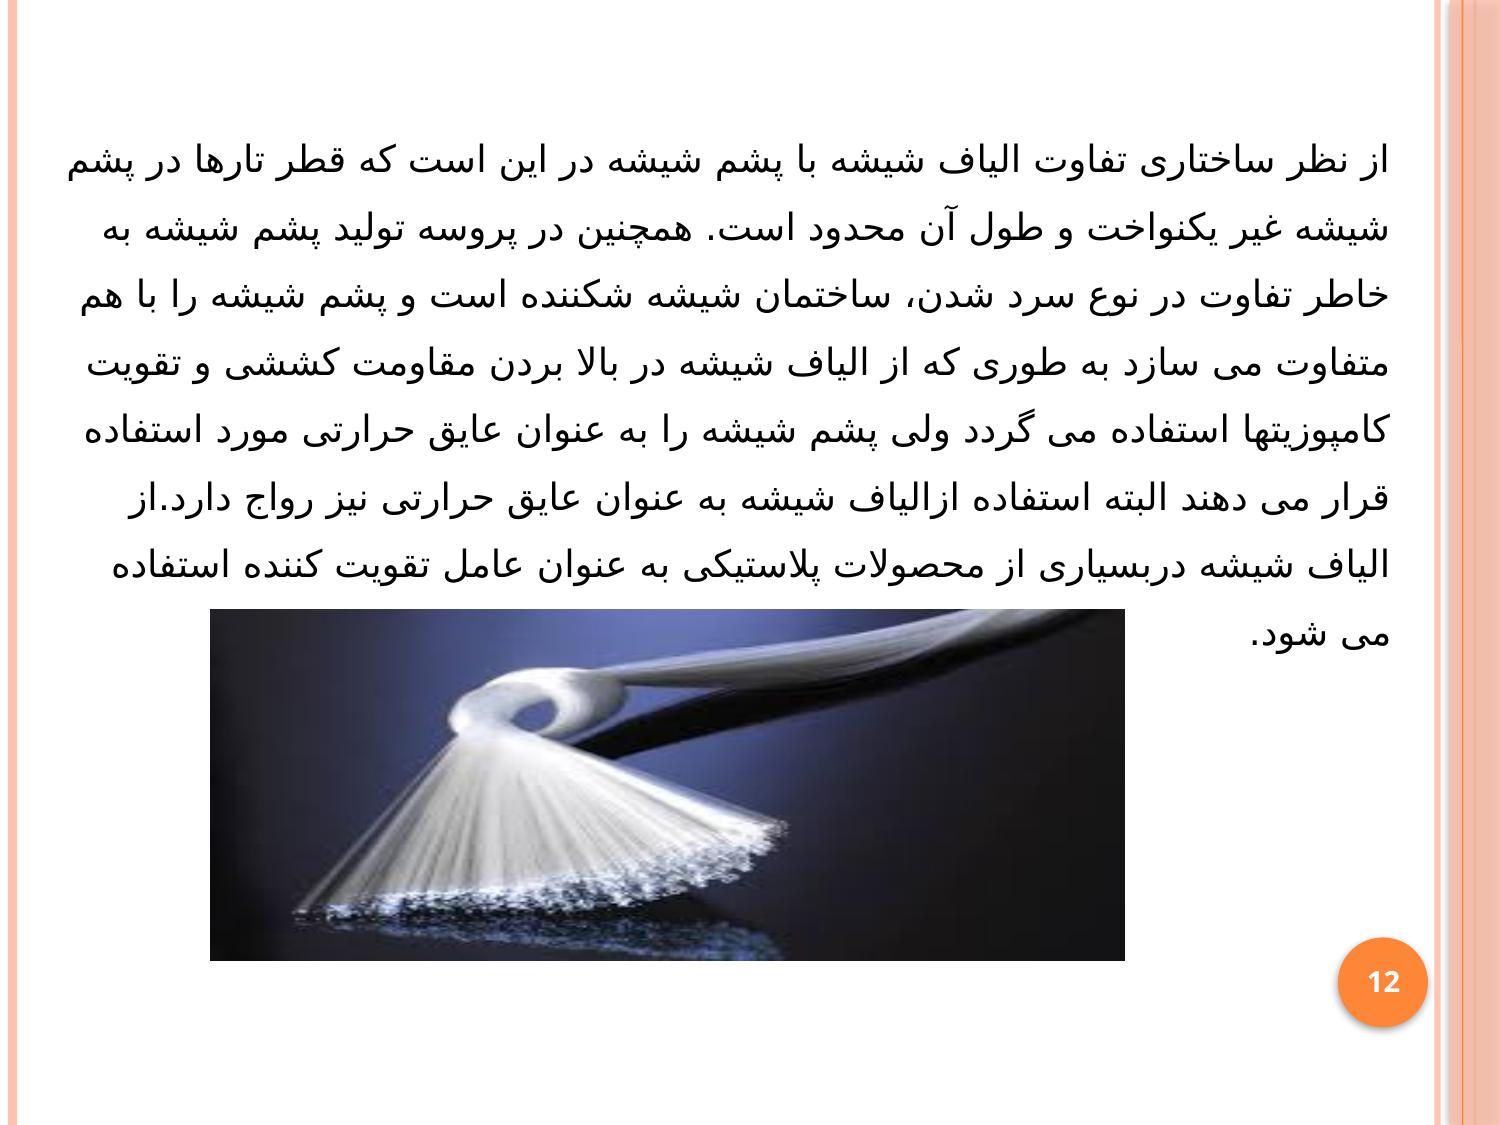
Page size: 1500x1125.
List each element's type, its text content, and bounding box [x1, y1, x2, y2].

slide_number 12 [1333, 940, 1434, 1027]
text_box از نظر ساختاری تفاوت الیاف شیشه با پشم شیشه در این است كه قطر تارها در پشم شیشه غیر یكنواخت و طول آن محدود است. همچنین در پروسه تولید پشم شیشه به خاطر تفاوت در نوع سرد شدن، ساختمان شیشه شكننده است و پشم شیشه را با هم متفاوت می سازد به طوری كه از الیاف شیشه در بالا بردن مقاومت كششی و تقویت كامپوزیتها استفاده می گردد ولی پشم شیشه را به عنوان عایق حرارتی مورد استفاده قرار می دهند البته استفاده ازالیاف شیشه به عنوان عایق حرارتی نیز رواج دارد.از الیاف شیشه دربسیاری از محصولات پلاستیكی به عنوان عامل تقویت كننده استفاده می شود. [35, 105, 1407, 728]
picture [210, 608, 1126, 962]
